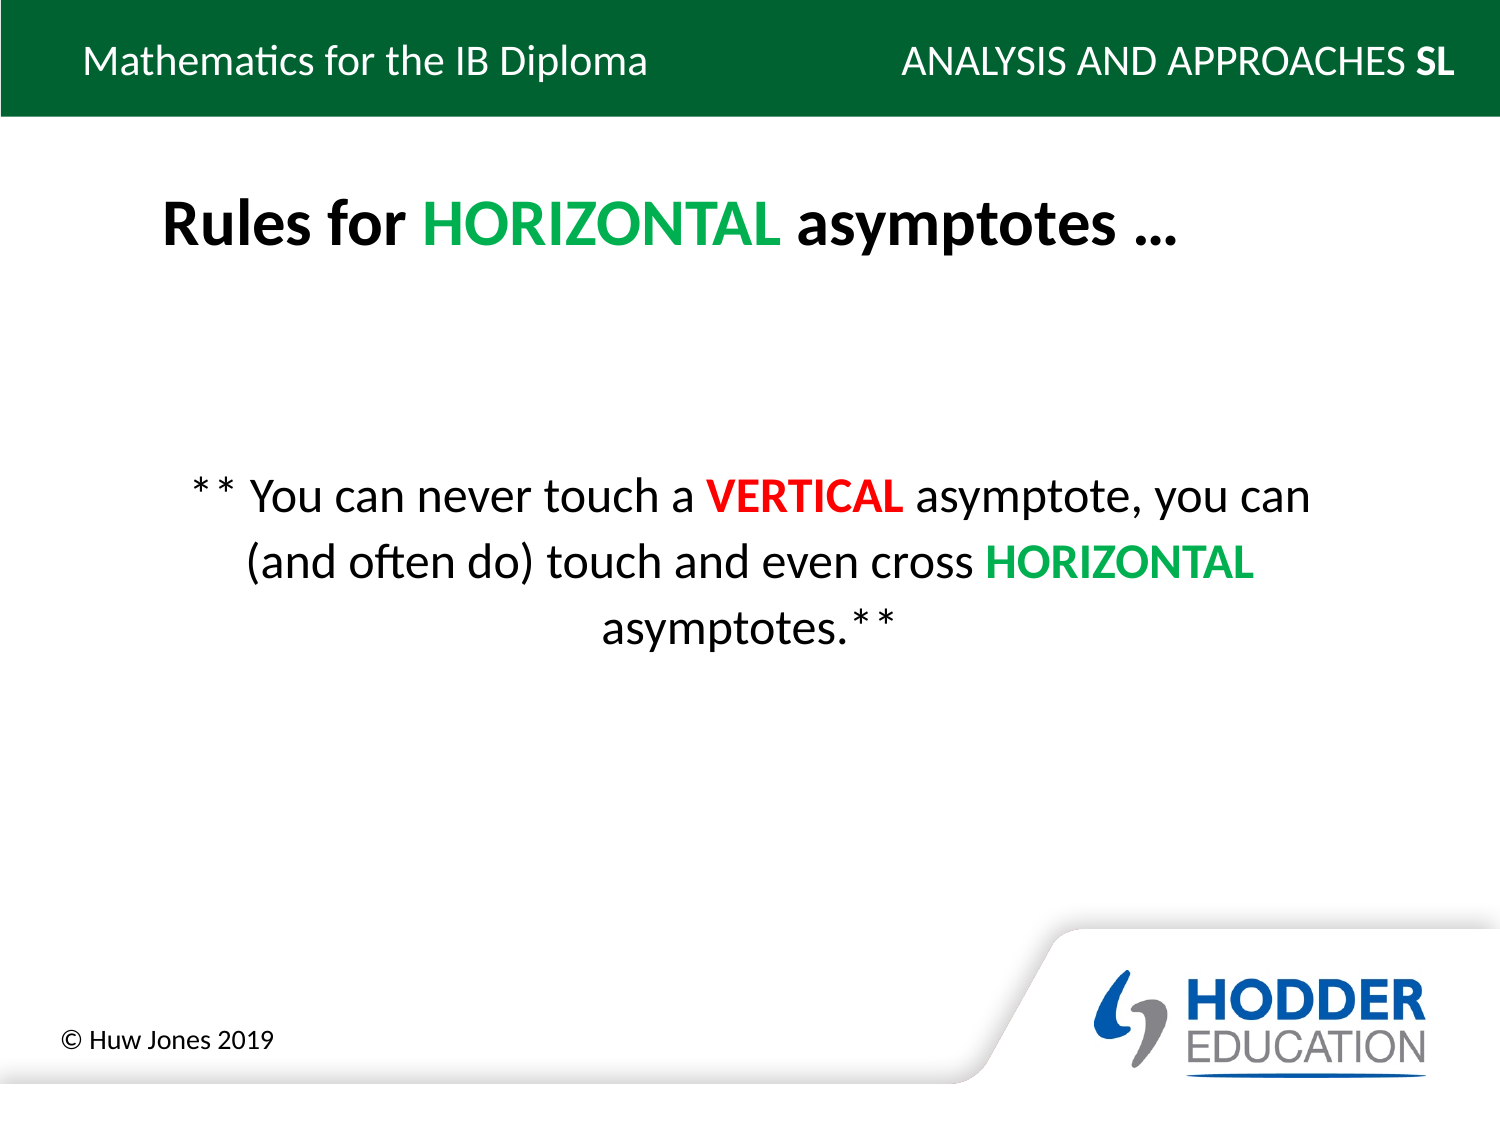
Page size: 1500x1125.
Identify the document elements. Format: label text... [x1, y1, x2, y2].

text_box ** You can never touch a VERTICAL asymptote, you can (and often do) touch and even cross HORIZONTAL asymptotes.** [180, 456, 1320, 655]
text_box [0, 893, 1500, 1125]
text_box Rules for HORIZONTAL asymptotes … [148, 171, 1196, 267]
text_box Mathematics for the IB Diploma ANALYSIS AND APPROACHES SL [0, 0, 1500, 118]
